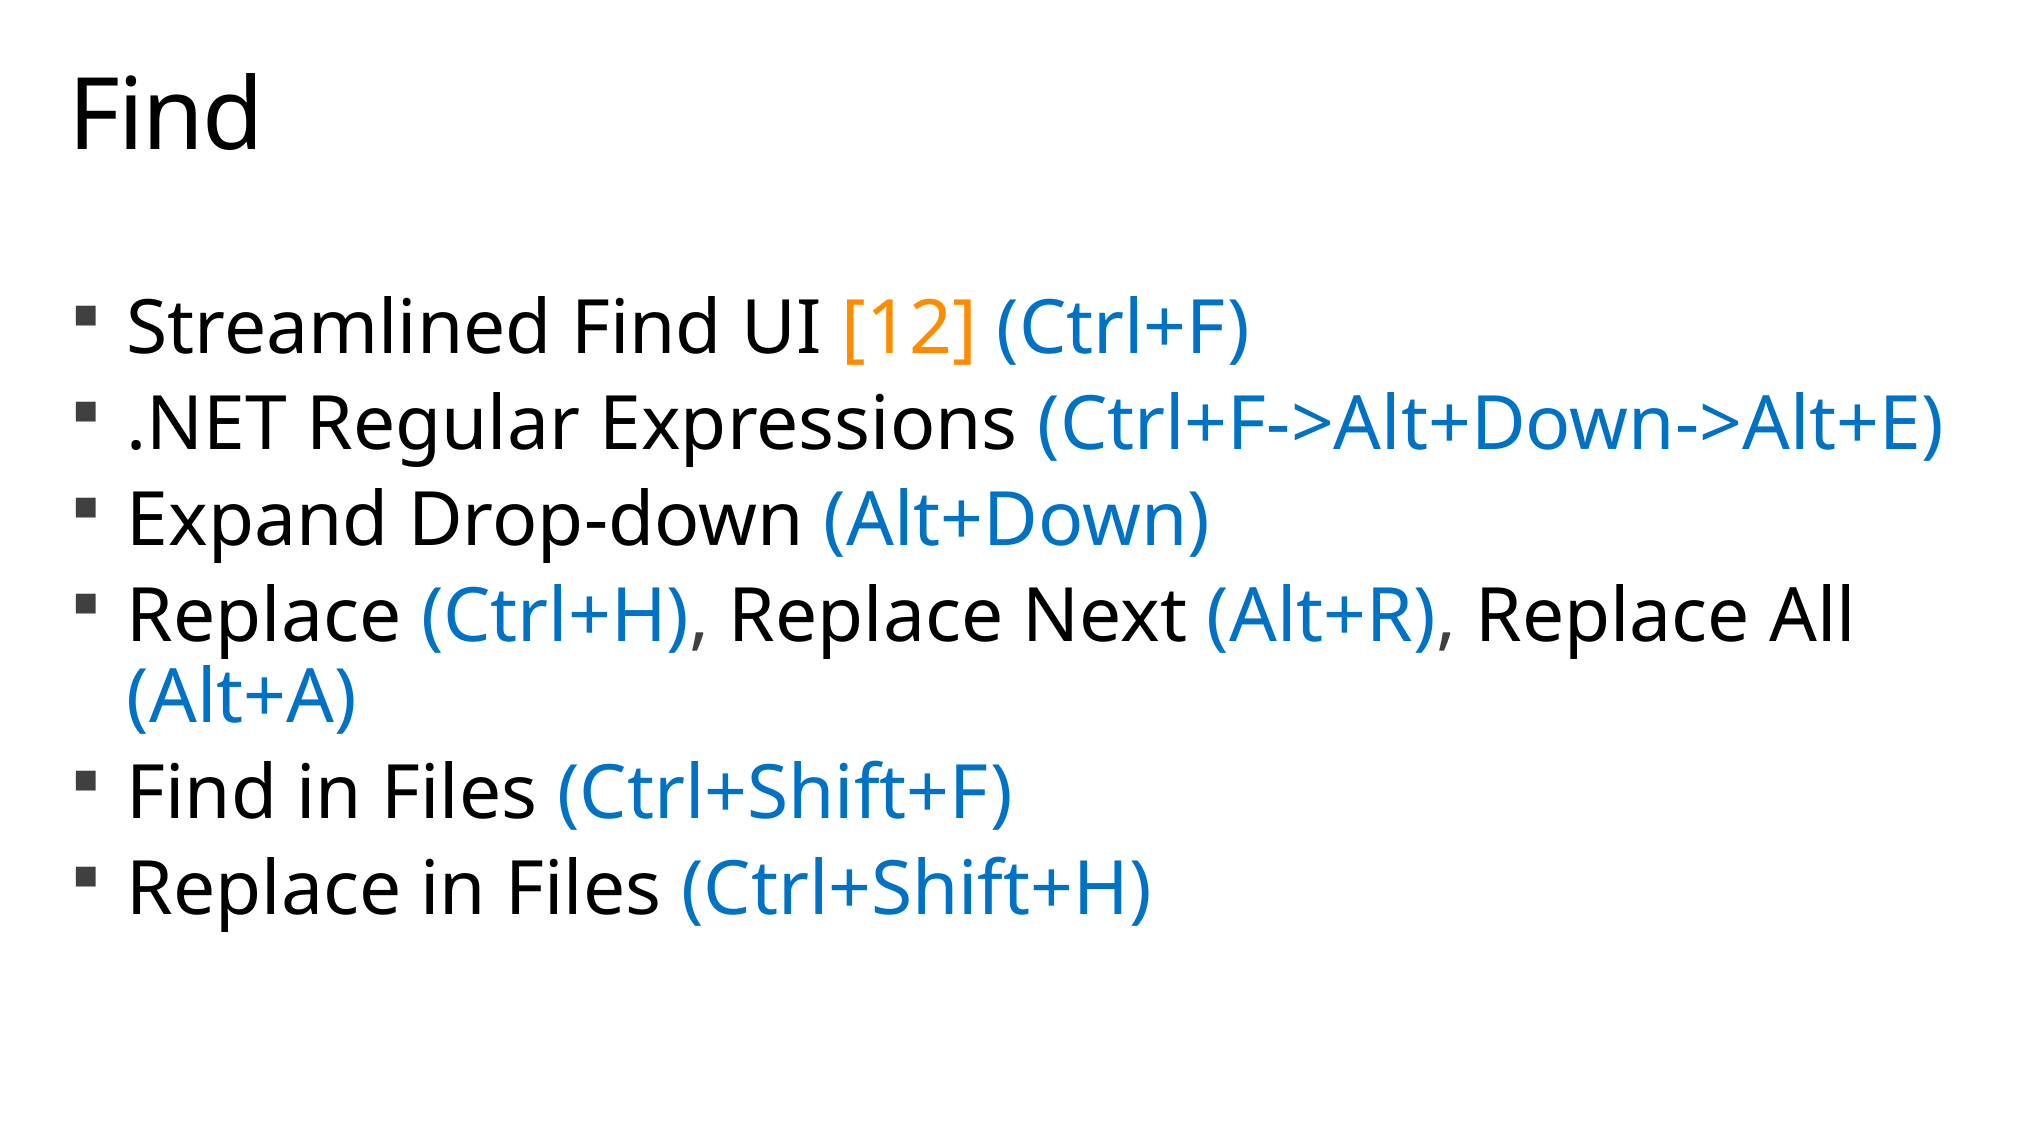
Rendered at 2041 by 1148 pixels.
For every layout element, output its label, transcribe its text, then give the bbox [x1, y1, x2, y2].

title Find [45, 48, 1996, 199]
list Streamlined Find UI [12] (Ctrl+F) .NET Regular Expressions (Ctrl+F->Alt+Down->Alt+E) Expand Drop-down (Alt+Down) Replace (Ctrl+H), Replace Next (Alt+R), Replace All (Alt+A) Find in Files (Ctrl+Shift+F) Replace in Files (Ctrl+Shift+H) [46, 273, 1996, 1099]
